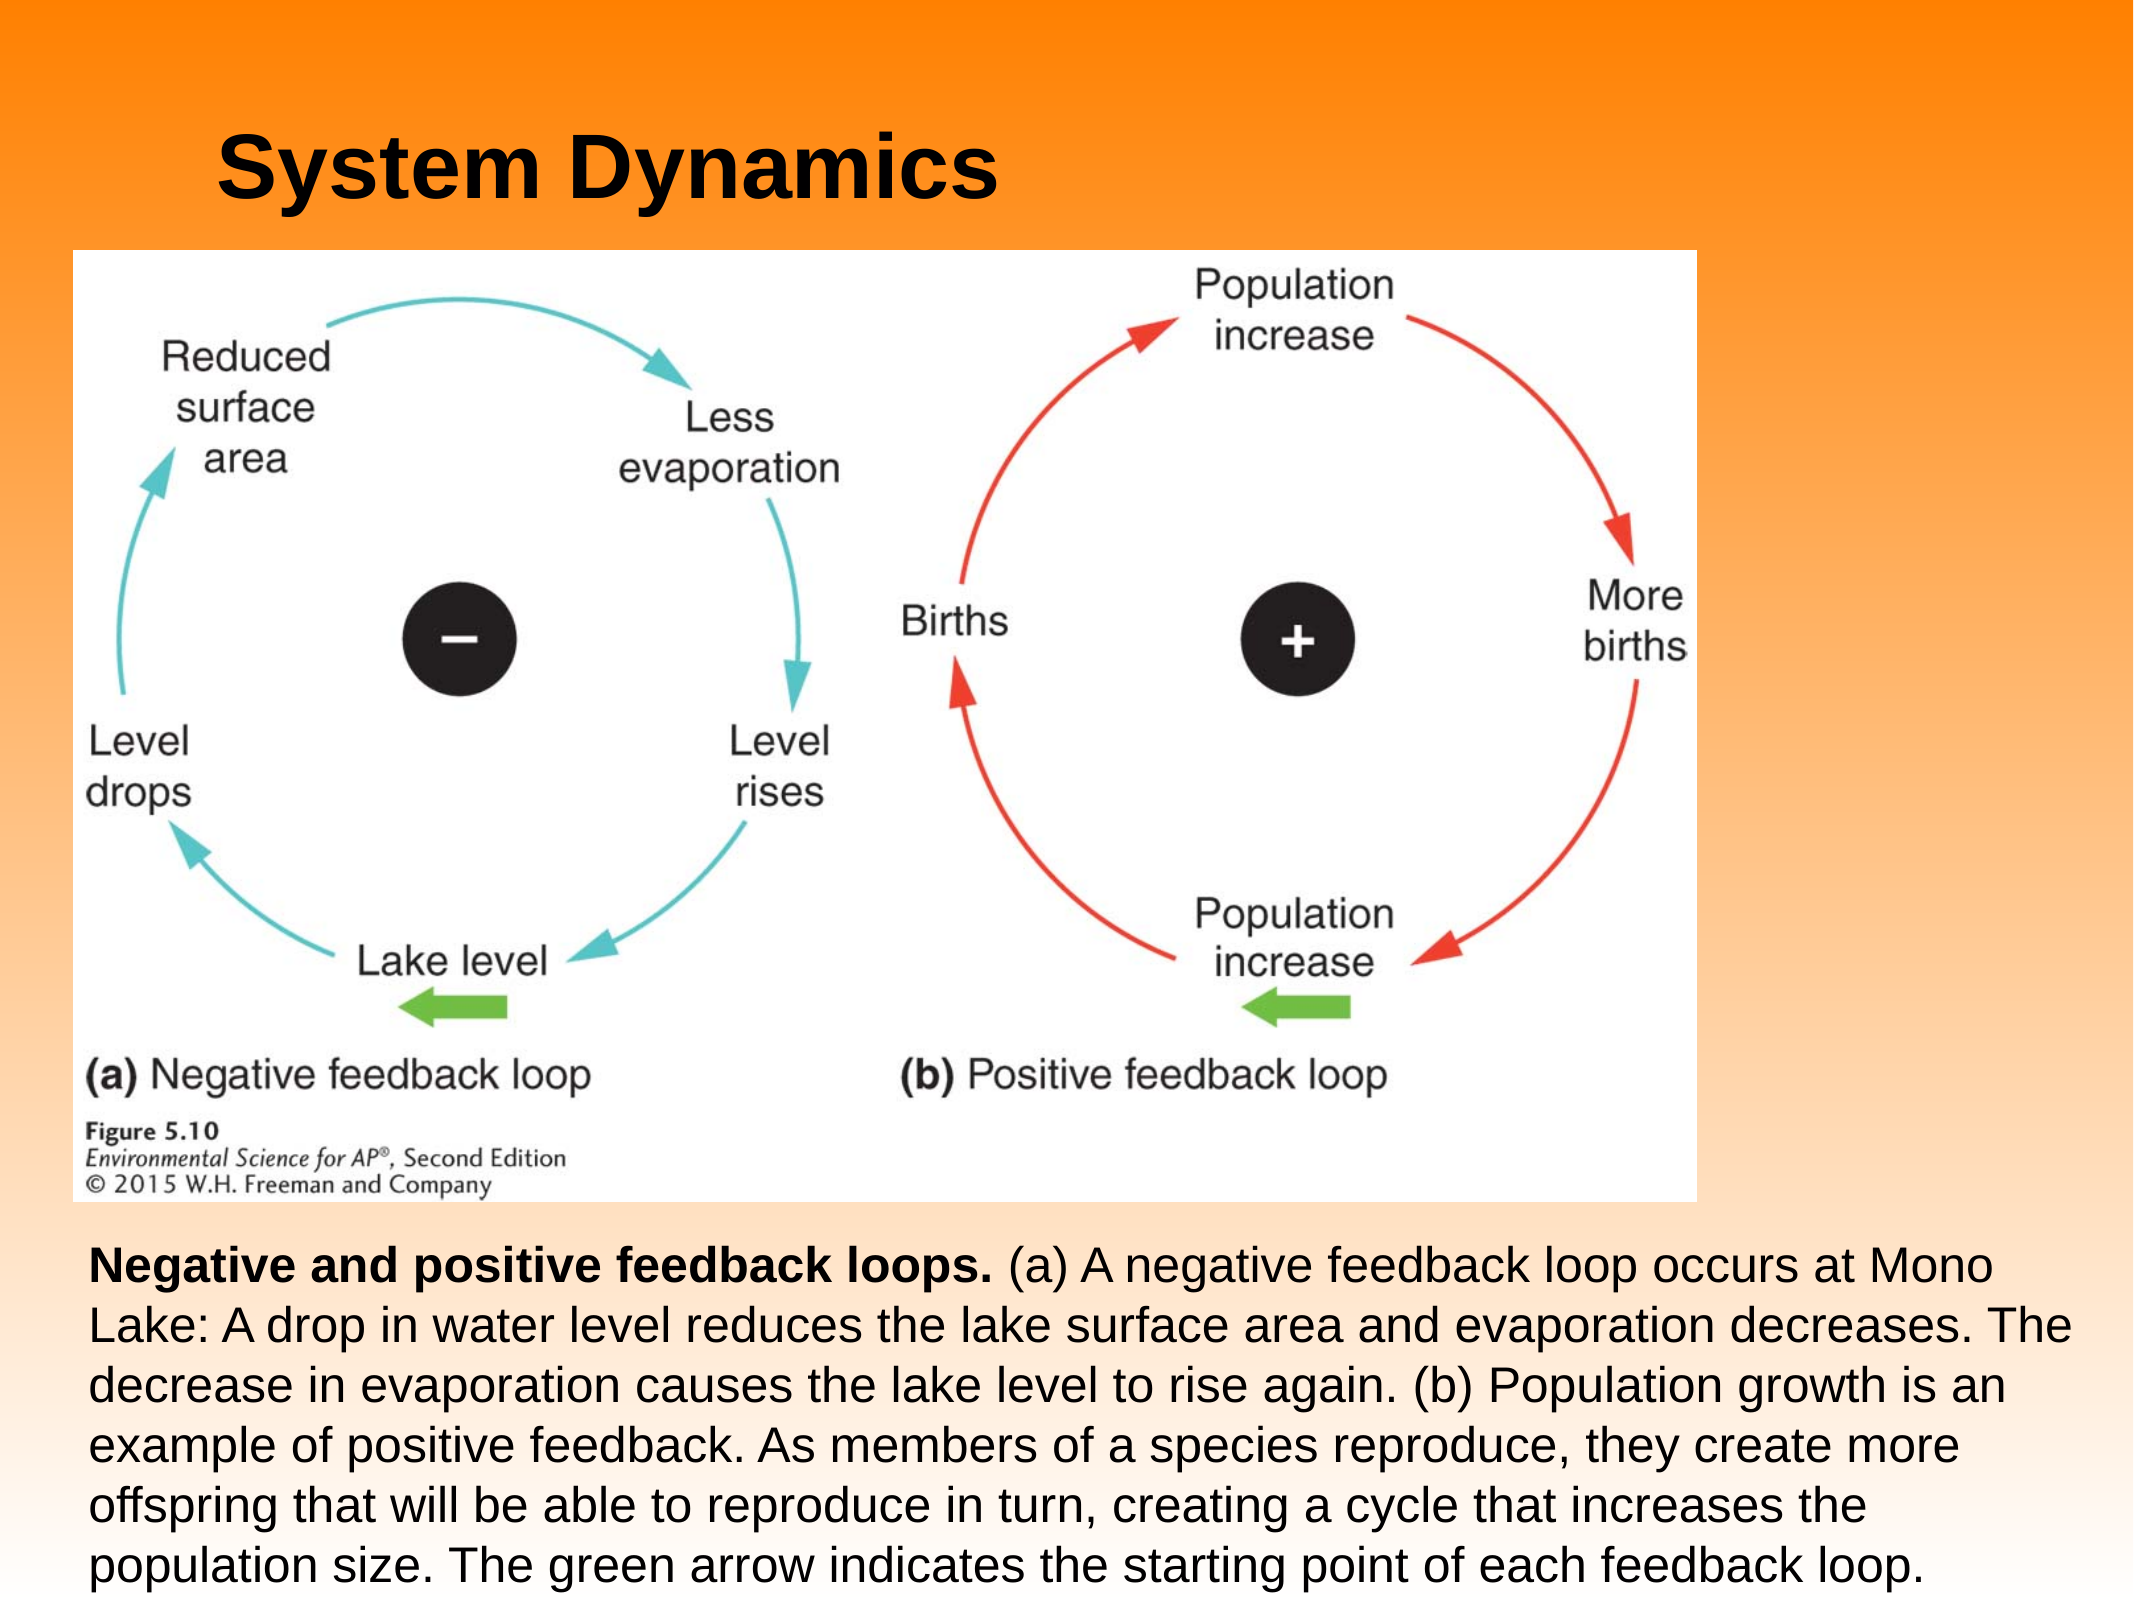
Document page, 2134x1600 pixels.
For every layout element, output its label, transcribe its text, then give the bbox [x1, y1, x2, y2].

title System Dynamics [208, 14, 1925, 420]
picture [73, 250, 1697, 1203]
text_box Negative and positive feedback loops. (a) A negative feedback loop occurs at Mono Lake: A drop in water level reduces the lake surface area and evaporation decreases. The decrease in evaporation causes the lake level to rise again. (b) Population growth is an example of positive feedback. As members of a species reproduce, they create more offspring that will be able to reproduce in turn, creating a cycle that increases the population size. The green arrow indicates the starting point of each feedback loop. [73, 1225, 2096, 1600]
